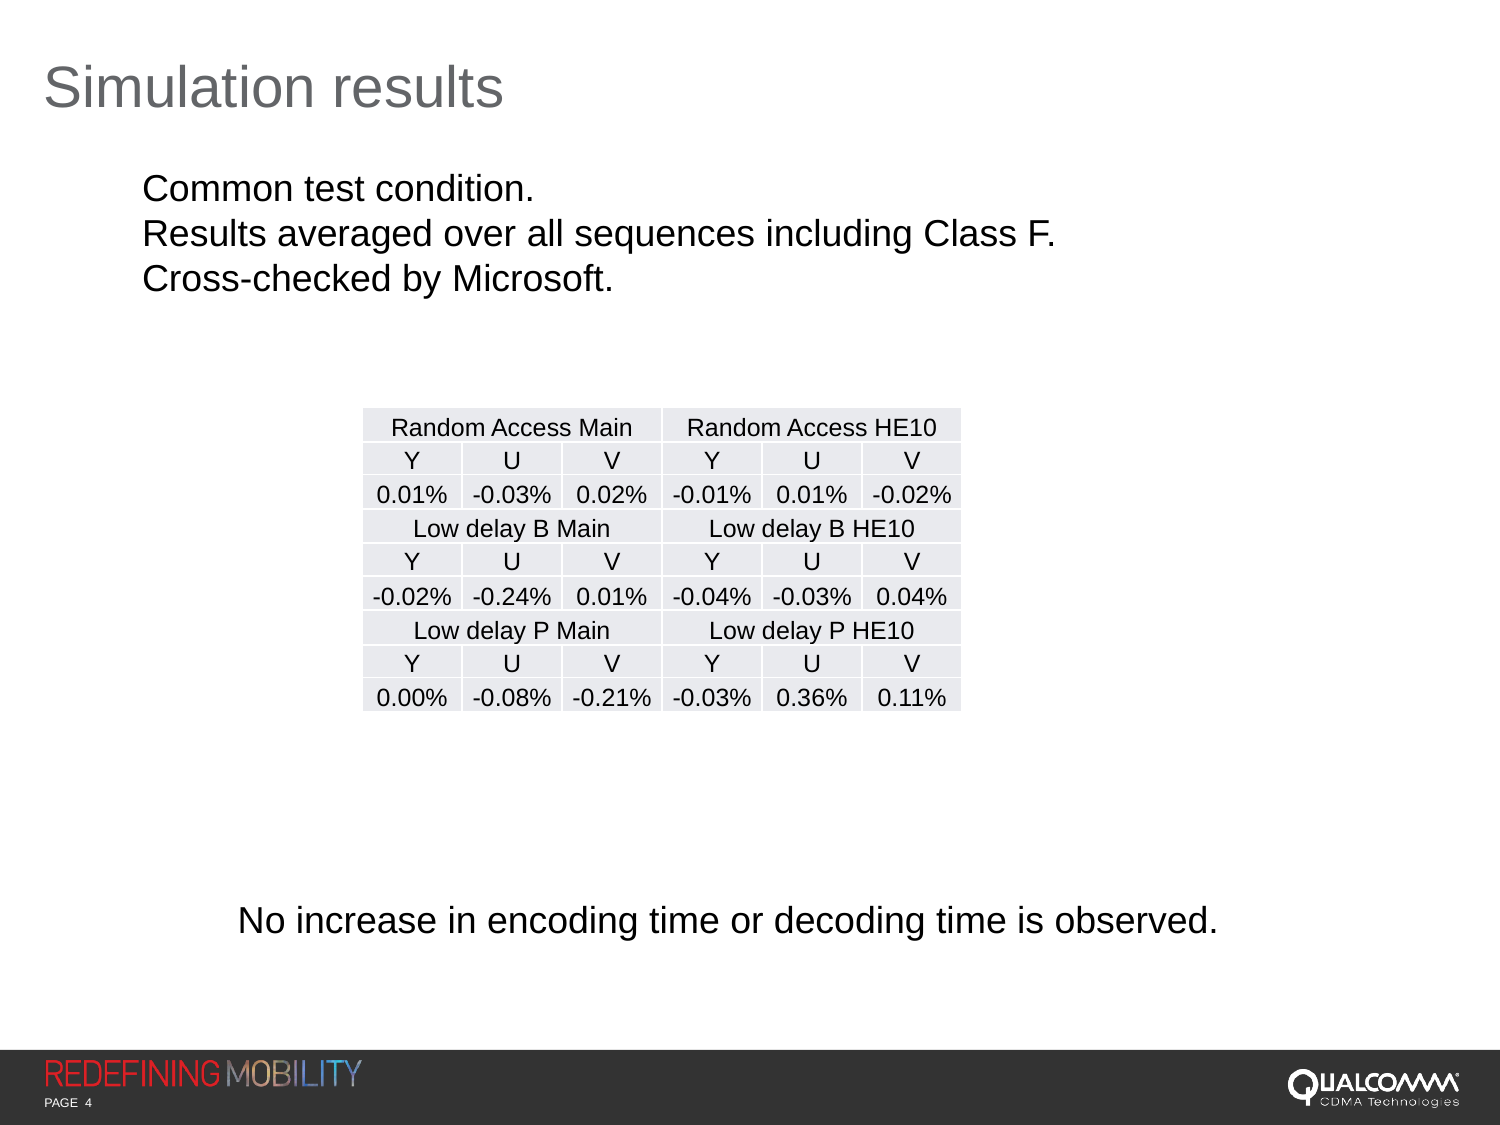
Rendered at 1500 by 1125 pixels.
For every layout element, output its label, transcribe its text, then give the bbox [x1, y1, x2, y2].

table_cell 0.04% [863, 577, 961, 609]
table_cell Y [663, 443, 761, 474]
title Simulation results [28, 44, 1462, 138]
table_cell 0.01% [563, 577, 661, 609]
table_cell Y [363, 646, 461, 677]
table_header Random Access Main [363, 408, 661, 441]
picture [1278, 1058, 1478, 1114]
table_cell V [563, 544, 661, 575]
table_cell V [863, 544, 961, 575]
table_cell Y [363, 443, 461, 474]
table_cell V [863, 443, 961, 474]
table_cell U [463, 544, 561, 575]
table_cell U [763, 544, 861, 575]
table_cell -0.03% [663, 678, 761, 711]
table_cell Y [663, 544, 761, 575]
table_cell U [763, 443, 861, 474]
table_cell -0.01% [663, 475, 761, 508]
table_cell 0.36% [763, 678, 861, 711]
table_header Random Access HE10 [663, 408, 961, 441]
table_cell 0.00% [363, 678, 461, 711]
table_cell Y [663, 646, 761, 677]
text_box No increase in encoding time or decoding time is observed. [222, 889, 1235, 949]
text_box Common test condition. Results averaged over all sequences including Class F. Cross-checked by Microsoft. [127, 157, 1072, 307]
table_cell U [463, 443, 561, 474]
table_cell 0.01% [363, 475, 461, 508]
table_cell -0.08% [463, 678, 561, 711]
table_cell Low delay P Main [363, 611, 661, 644]
table_cell 0.01% [763, 475, 861, 508]
table_cell -0.03% [463, 475, 561, 508]
table_cell Low delay B Main [363, 510, 661, 542]
table_cell -0.02% [863, 475, 961, 508]
table_cell -0.21% [563, 678, 661, 711]
table_cell U [763, 646, 861, 677]
table_cell 0.11% [863, 678, 961, 711]
table_cell -0.02% [363, 577, 461, 609]
table_cell -0.24% [463, 577, 561, 609]
table_cell -0.03% [763, 577, 861, 609]
table_cell U [463, 646, 561, 677]
table_cell -0.04% [663, 577, 761, 609]
table_cell Low delay P HE10 [663, 611, 961, 644]
table_cell V [563, 443, 661, 474]
table_cell V [563, 646, 661, 677]
table_cell Y [363, 544, 461, 575]
table_cell Low delay B HE10 [663, 510, 961, 542]
table_cell V [863, 646, 961, 677]
table_cell 0.02% [563, 475, 661, 508]
picture [30, 1048, 372, 1099]
